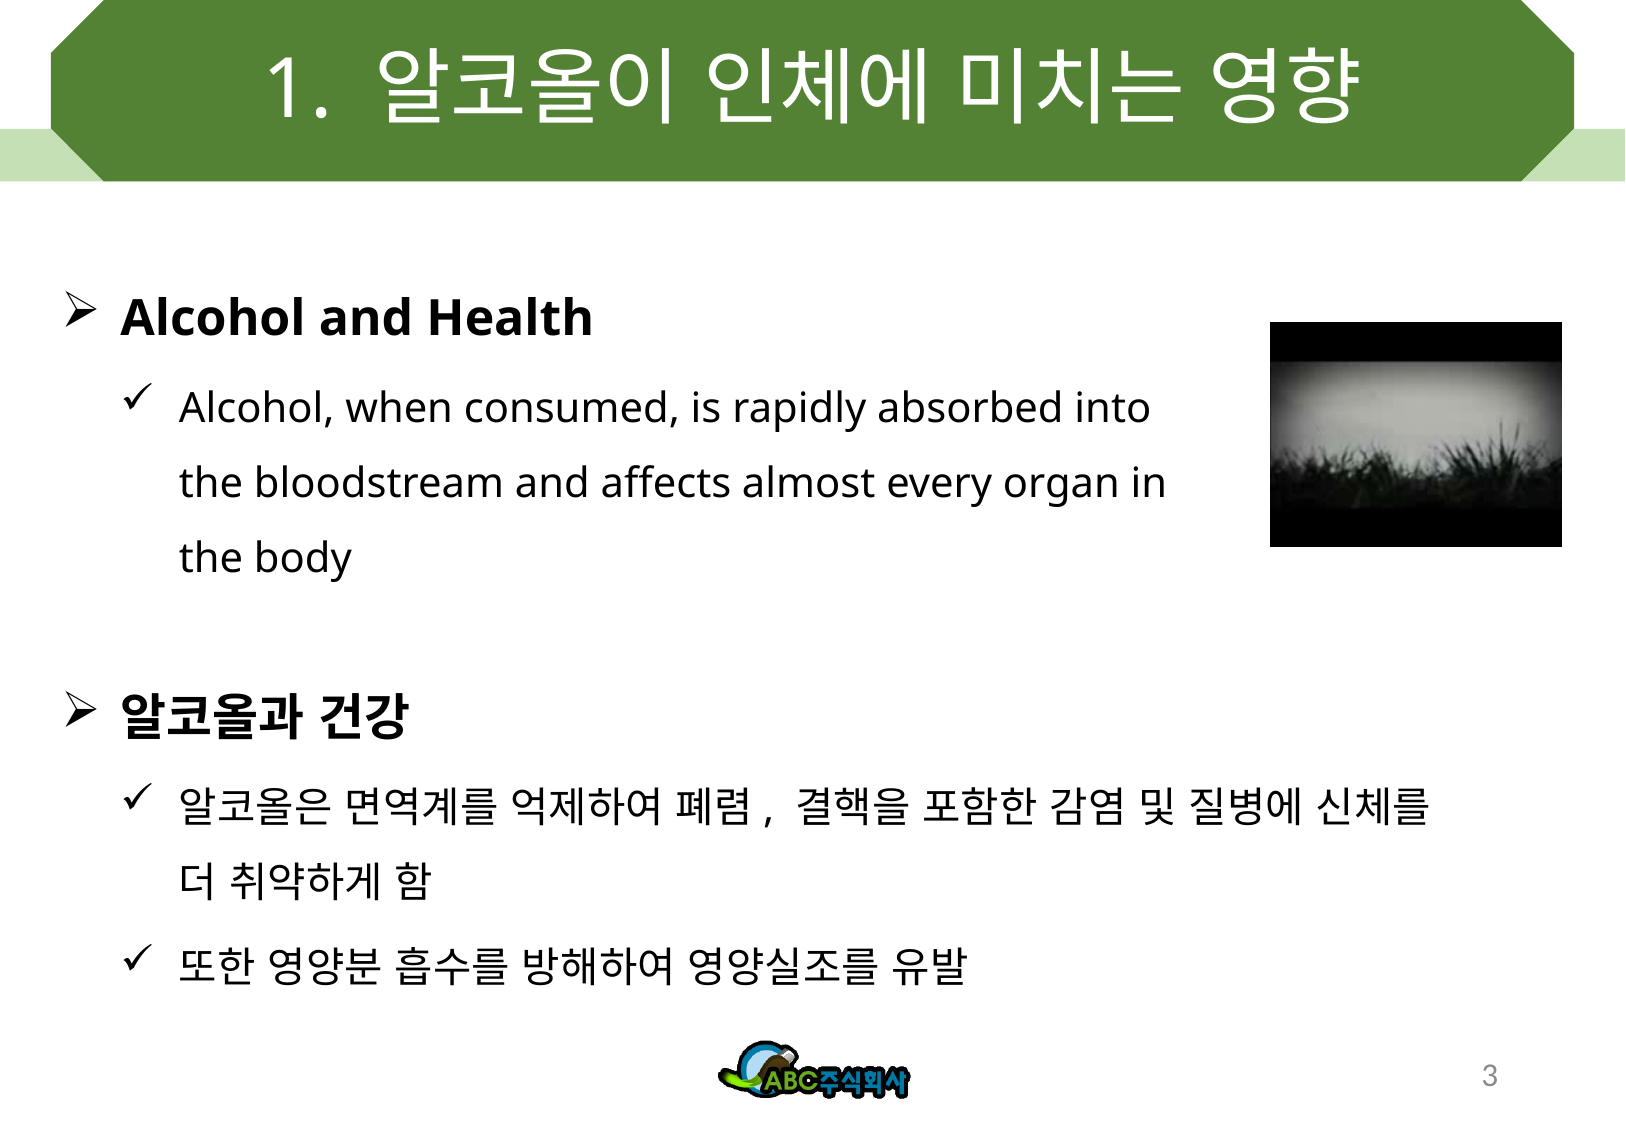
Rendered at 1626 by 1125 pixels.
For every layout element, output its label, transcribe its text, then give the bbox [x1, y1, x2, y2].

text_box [1269, 321, 1563, 548]
list Alcohol and Health Alcohol, when consumed, is rapidly absorbed into the bloodstream and affects almost every organ in the body [46, 247, 1242, 616]
text_box 알코올과 건강 알코올은 면역계를 억제하여 폐렴, 결핵을 포함한 감염 및 질병에 신체를 더 취약하게 함 또한 영양분 흡수를 방해하여 영양실조를 유발 [46, 647, 1485, 1016]
title 1. 알코올이 인체에 미치는 영향 [0, 0, 1625, 182]
slide_number 3 [1147, 1042, 1514, 1103]
picture [709, 1034, 916, 1103]
